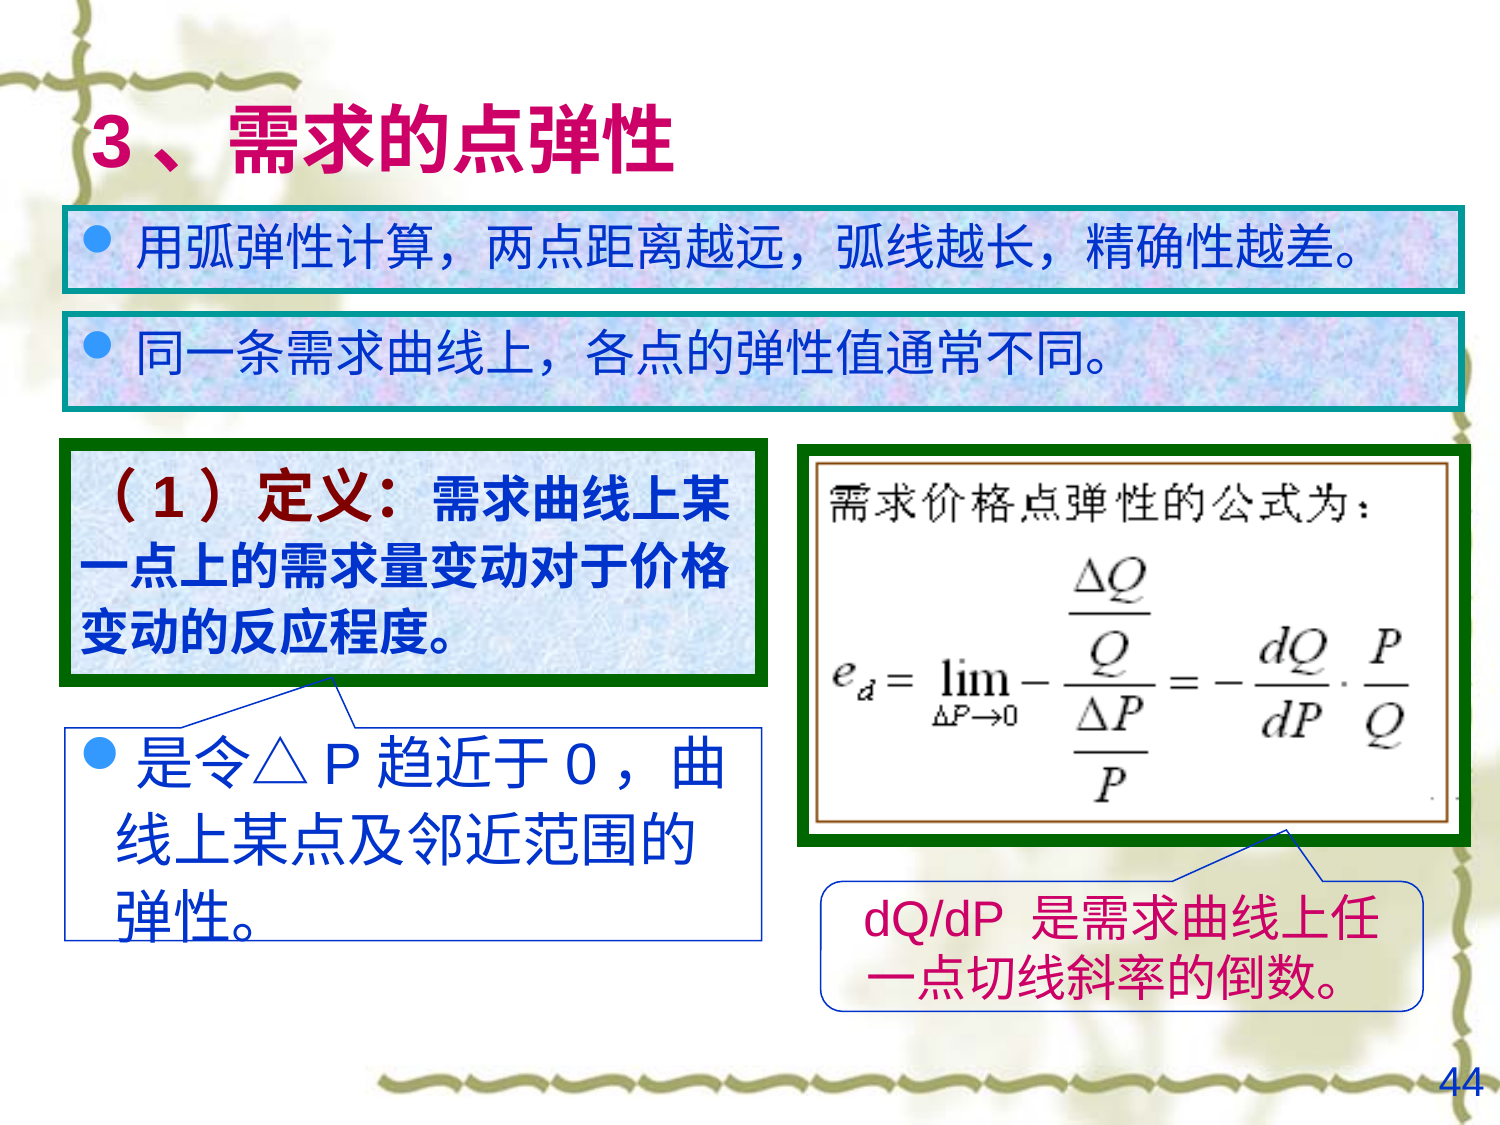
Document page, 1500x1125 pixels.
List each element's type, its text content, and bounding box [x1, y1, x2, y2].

title 3、需求的点弹性 [76, 90, 1447, 185]
slide_number 44 [1080, 1046, 1500, 1125]
text_box 用弧弹性计算，两点距离越远，弧线越长，精确性越差。 [64, 207, 1462, 291]
list （1）定义：需求曲线上某一点上的需求量变动对于价格变动的反应程度。 [64, 444, 762, 681]
text_box 是令△P趋近于0，曲线上某点及邻近范围的弹性。 [64, 677, 762, 941]
picture [0, 0, 1500, 1125]
text_box 同一条需求曲线上，各点的弹性值通常不同。 [64, 314, 1462, 409]
text_box dQ/dP 是需求曲线上任一点切线斜率的倒数。 [820, 843, 1424, 1012]
